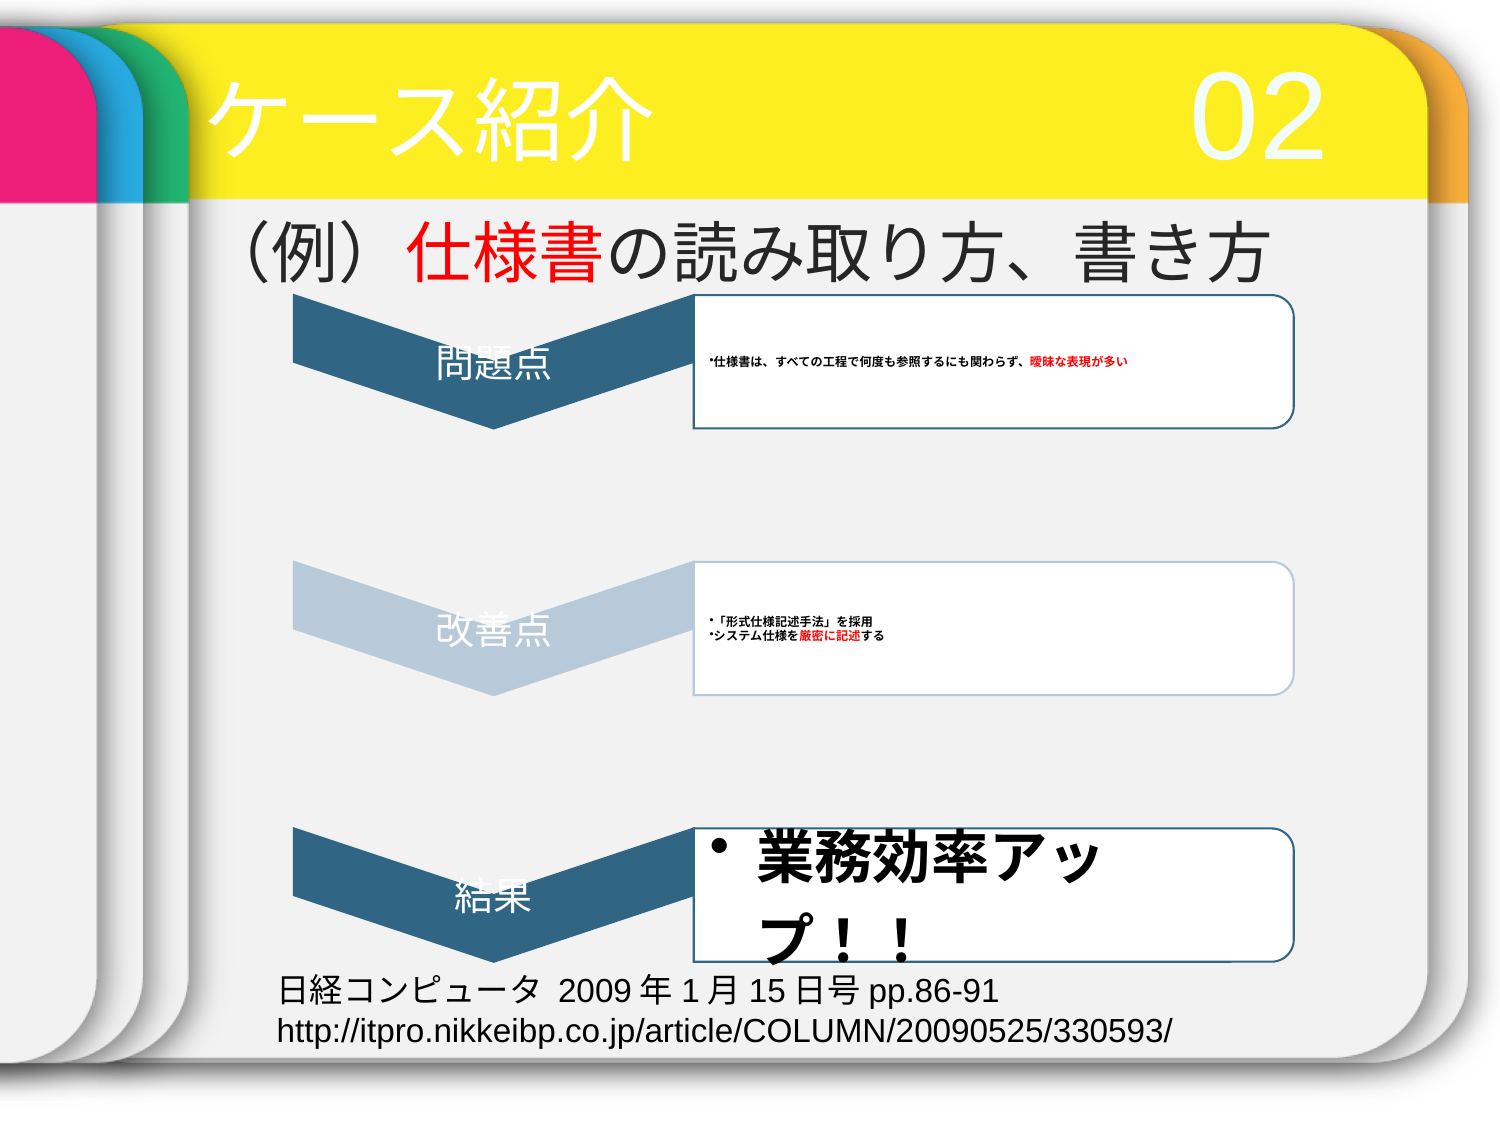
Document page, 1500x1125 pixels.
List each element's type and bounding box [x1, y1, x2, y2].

text_box [293, 295, 1294, 962]
picture [0, 0, 1500, 1125]
